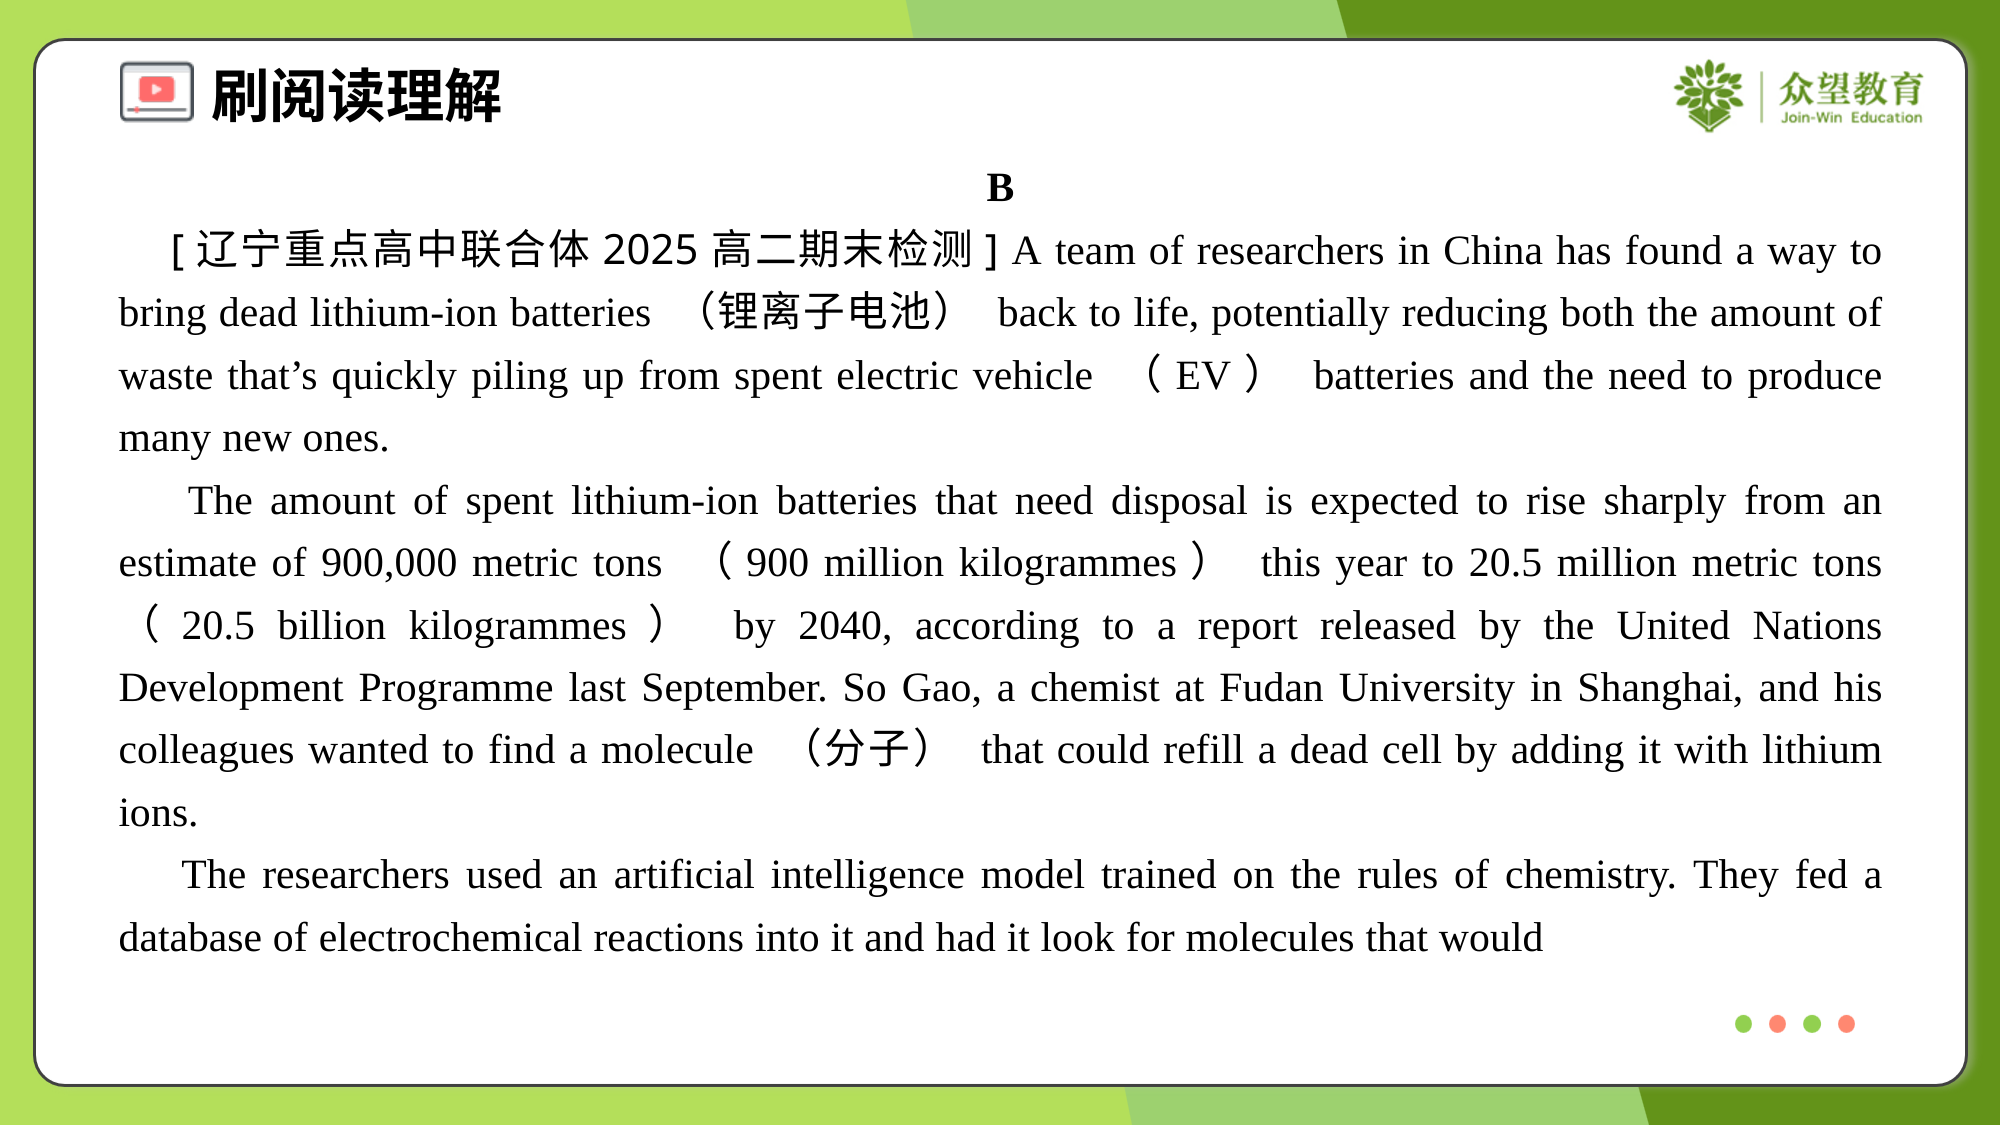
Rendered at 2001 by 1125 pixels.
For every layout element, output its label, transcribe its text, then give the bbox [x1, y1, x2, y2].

text_box B [辽宁重点高中联合体2025高二期末检测] A team of researchers in China has found a way to bring dead lithium-ion batteries （锂离子电池） back to life, potentially reducing both the amount of waste that’s quickly piling up from spent electric vehicle （EV） batteries and the need to produce many new ones. The amount of spent lithium-ion batteries that need disposal is expected to rise sharply from an estimate of 900,000 metric tons （900 million kilogrammes） this year to 20.5 million metric tons （20.5 billion kilogrammes） by 2040, according to a report released by the United Nations Development Programme last September. So Gao, a chemist at Fudan University in Shanghai, and his colleagues wanted to find a molecule （分子） that could refill a dead cell by adding it with lithium ions. The researchers used an artificial intelligence model trained on the rules of chemistry. They fed a database of electrochemical reactions into it and had it look for molecules that would [118, 147, 1883, 955]
picture [0, 0, 2000, 1125]
